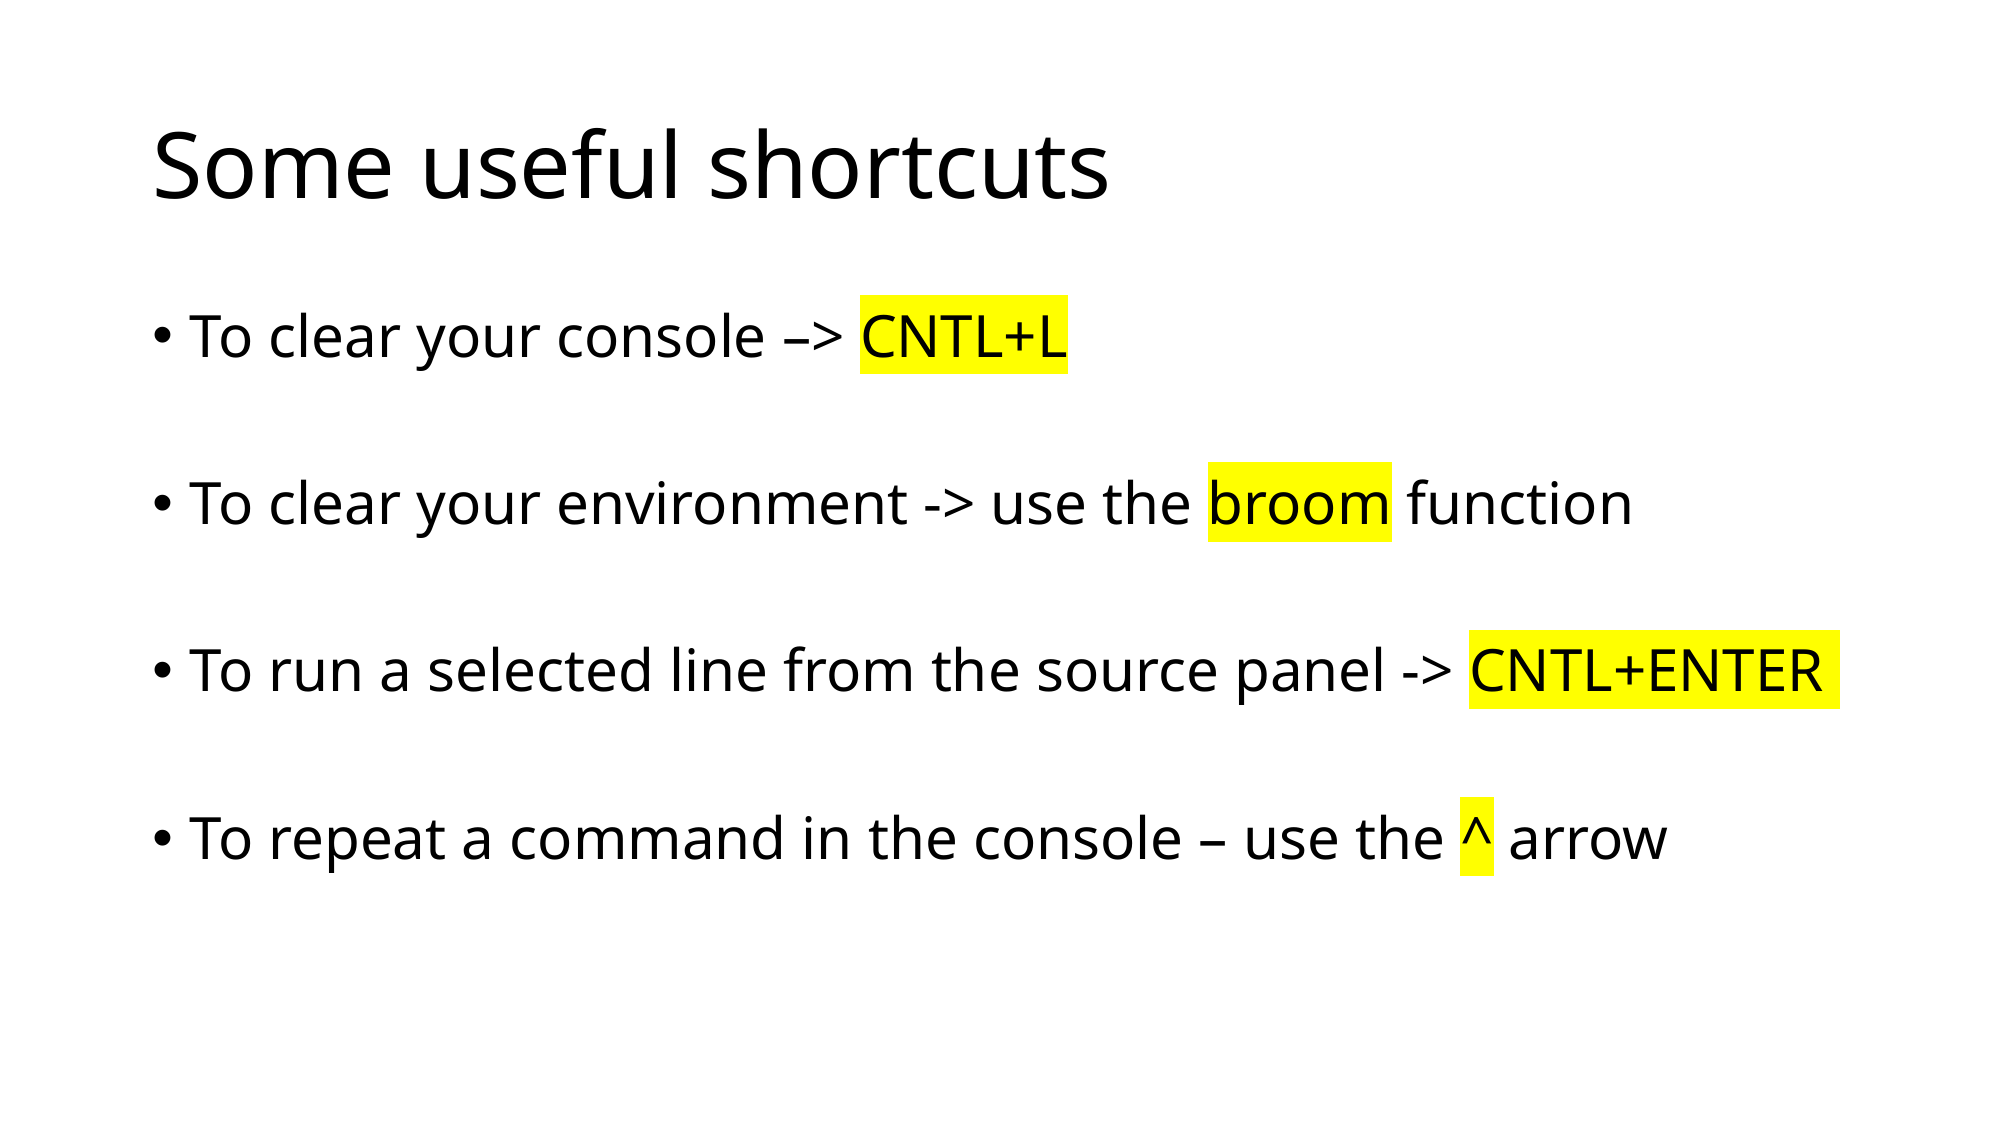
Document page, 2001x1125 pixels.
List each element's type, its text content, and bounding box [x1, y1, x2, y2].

list To clear your console –> CNTL+L To clear your environment -> use the broom function To run a selected line from the source panel -> CNTL+ENTER To repeat a command in the console – use the ^ arrow [137, 299, 1863, 1014]
title Some useful shortcuts [137, 59, 1863, 278]
